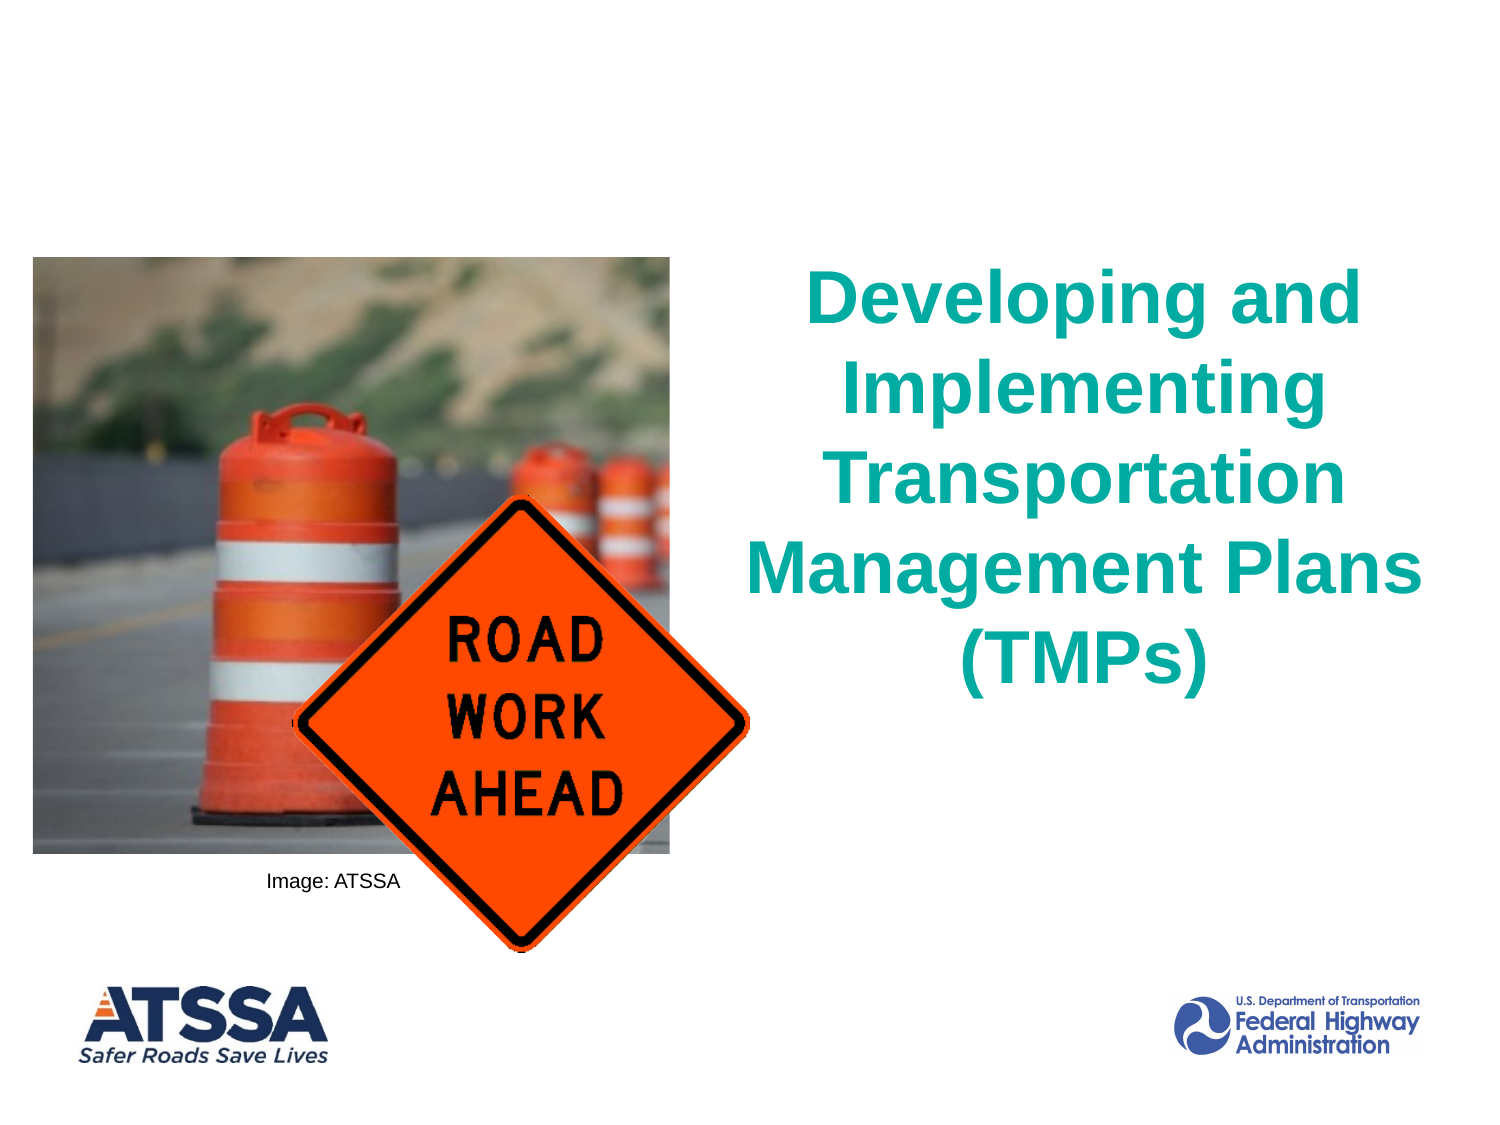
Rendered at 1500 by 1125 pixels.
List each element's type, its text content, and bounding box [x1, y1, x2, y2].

text_box Image: ATSSA [251, 862, 287, 900]
picture [77, 986, 329, 1063]
title Developing and Implementing Transportation Management Plans (TMPs) [707, 208, 1463, 739]
picture [1171, 992, 1423, 1057]
picture [32, 257, 751, 953]
